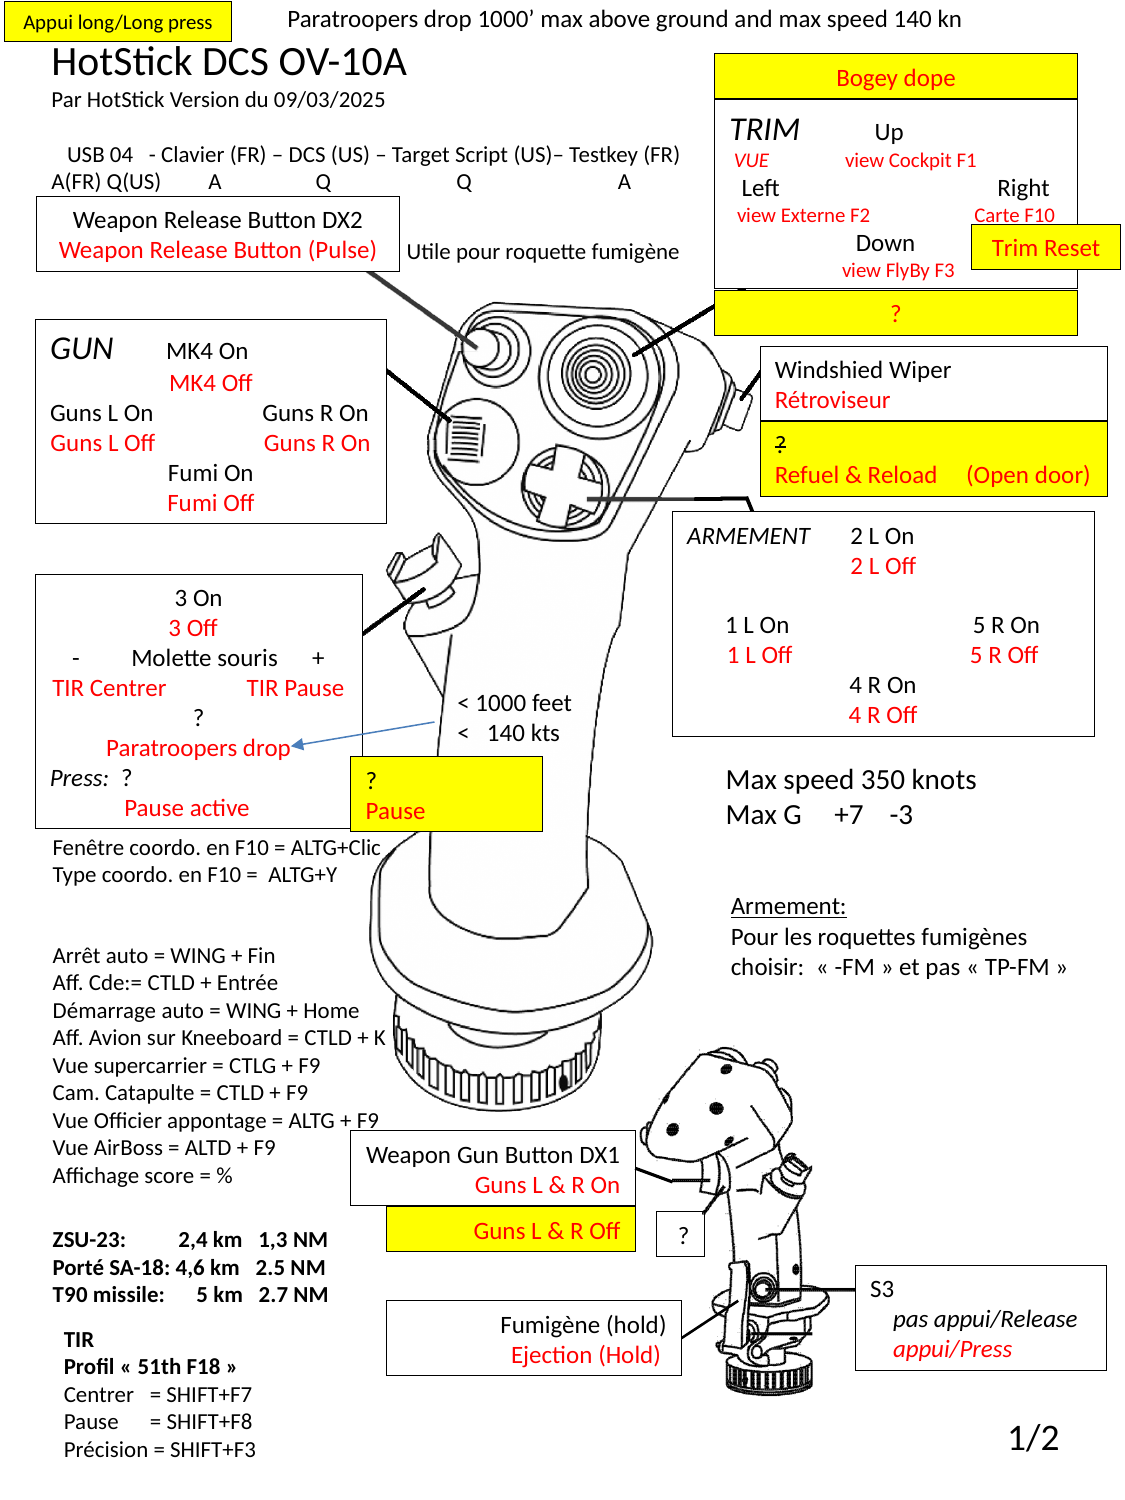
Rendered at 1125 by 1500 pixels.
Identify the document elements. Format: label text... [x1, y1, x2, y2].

text_box Trim Reset [1112, 224, 1121, 270]
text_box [746, 496, 774, 563]
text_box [290, 721, 435, 747]
picture [0, 1, 1108, 1500]
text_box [681, 1300, 739, 1339]
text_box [761, 363, 786, 370]
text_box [634, 1168, 673, 1183]
